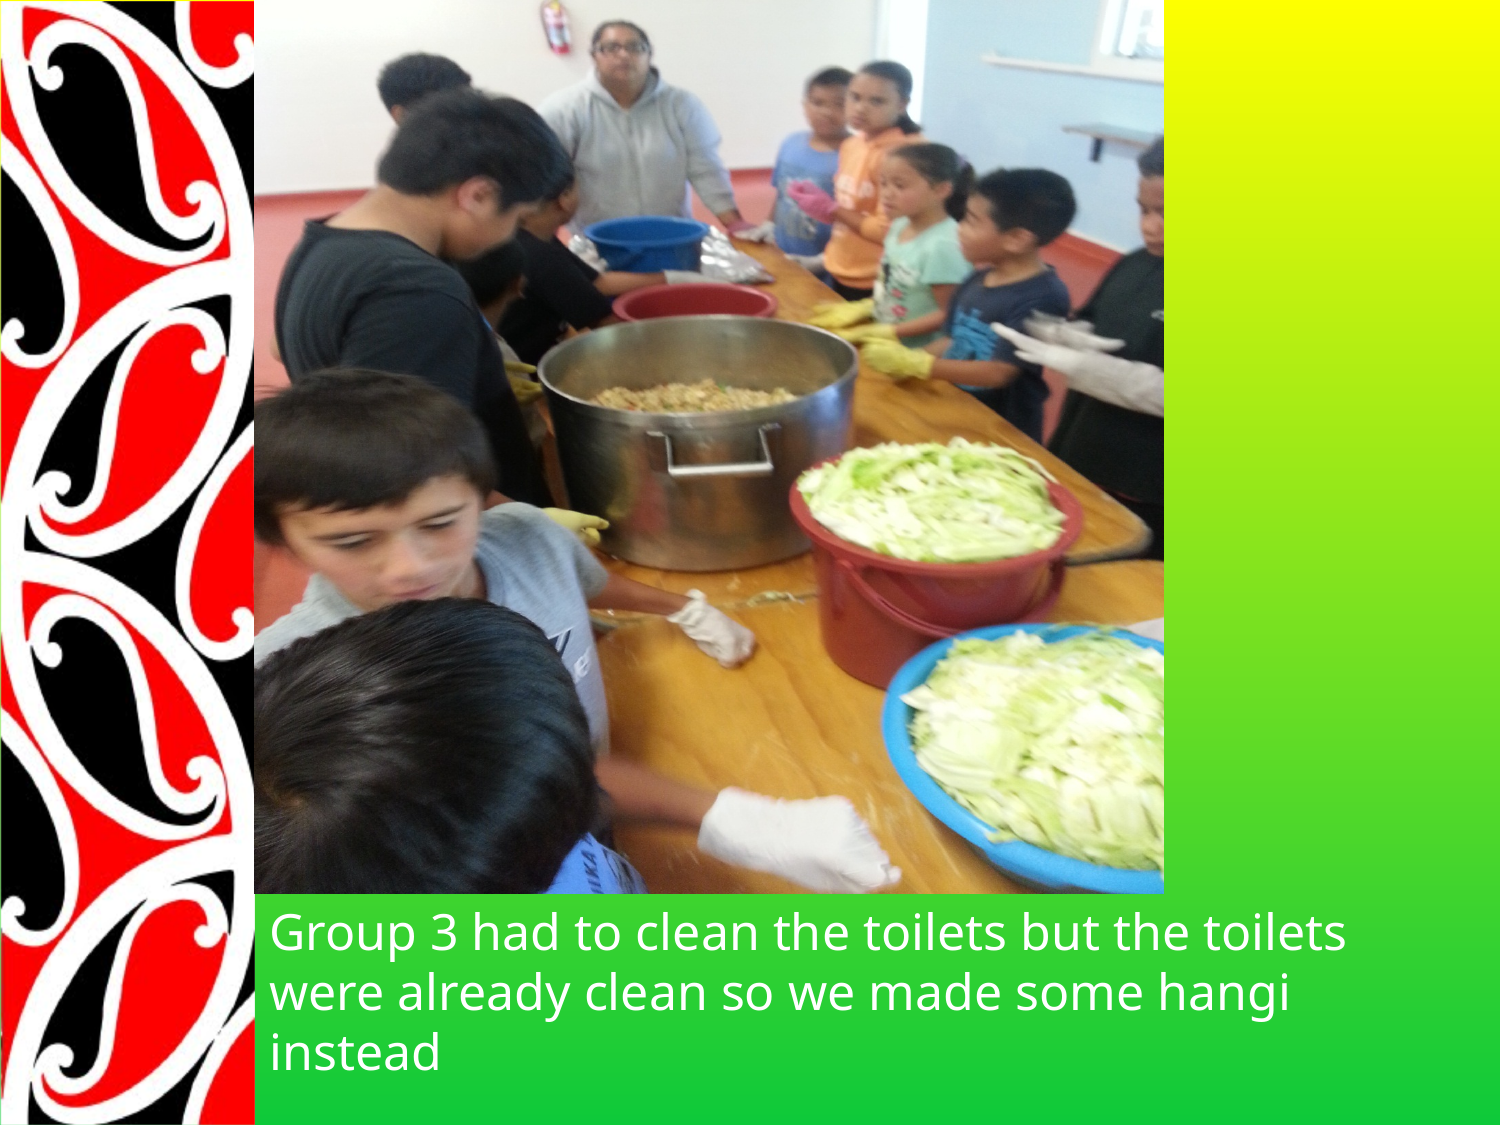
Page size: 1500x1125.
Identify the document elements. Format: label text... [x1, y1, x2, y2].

text_box Group 3 had to clean the toilets but the toilets were already clean so we made some hangi instead [254, 893, 1412, 1088]
picture [0, 0, 1164, 1124]
